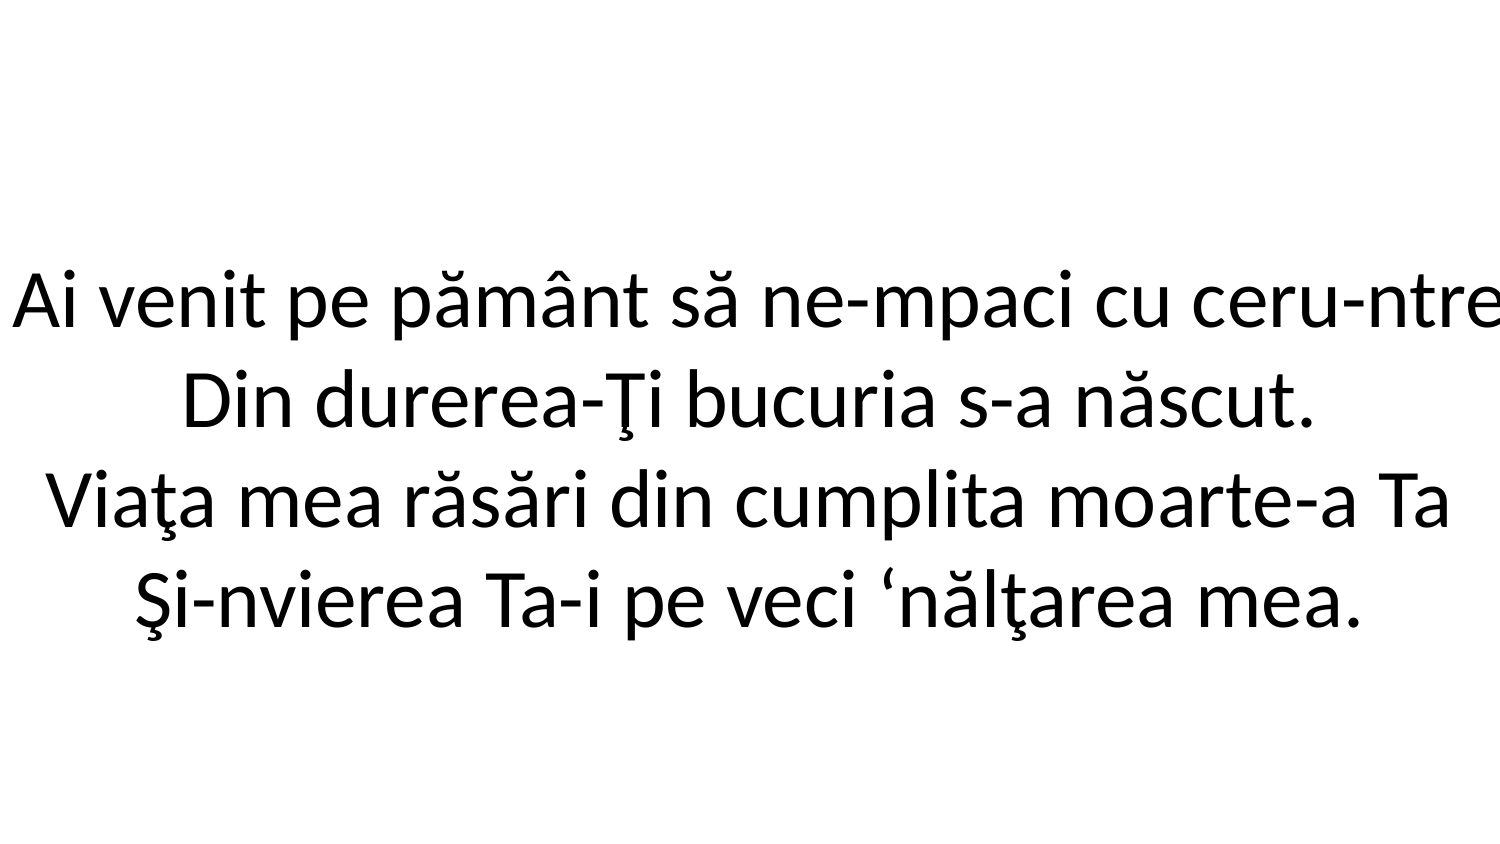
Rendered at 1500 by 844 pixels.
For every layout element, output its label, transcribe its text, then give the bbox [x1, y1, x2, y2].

text_box 3. Ai venit pe pământ să ne-mpaci cu ceru-ntreg, Din durerea-Ţi bucuria s-a născut. Viaţa mea răsări din cumplita moarte-a Ta Şi-nvierea Ta-i pe veci ‘nălţarea mea. [0, 192, 1500, 652]
